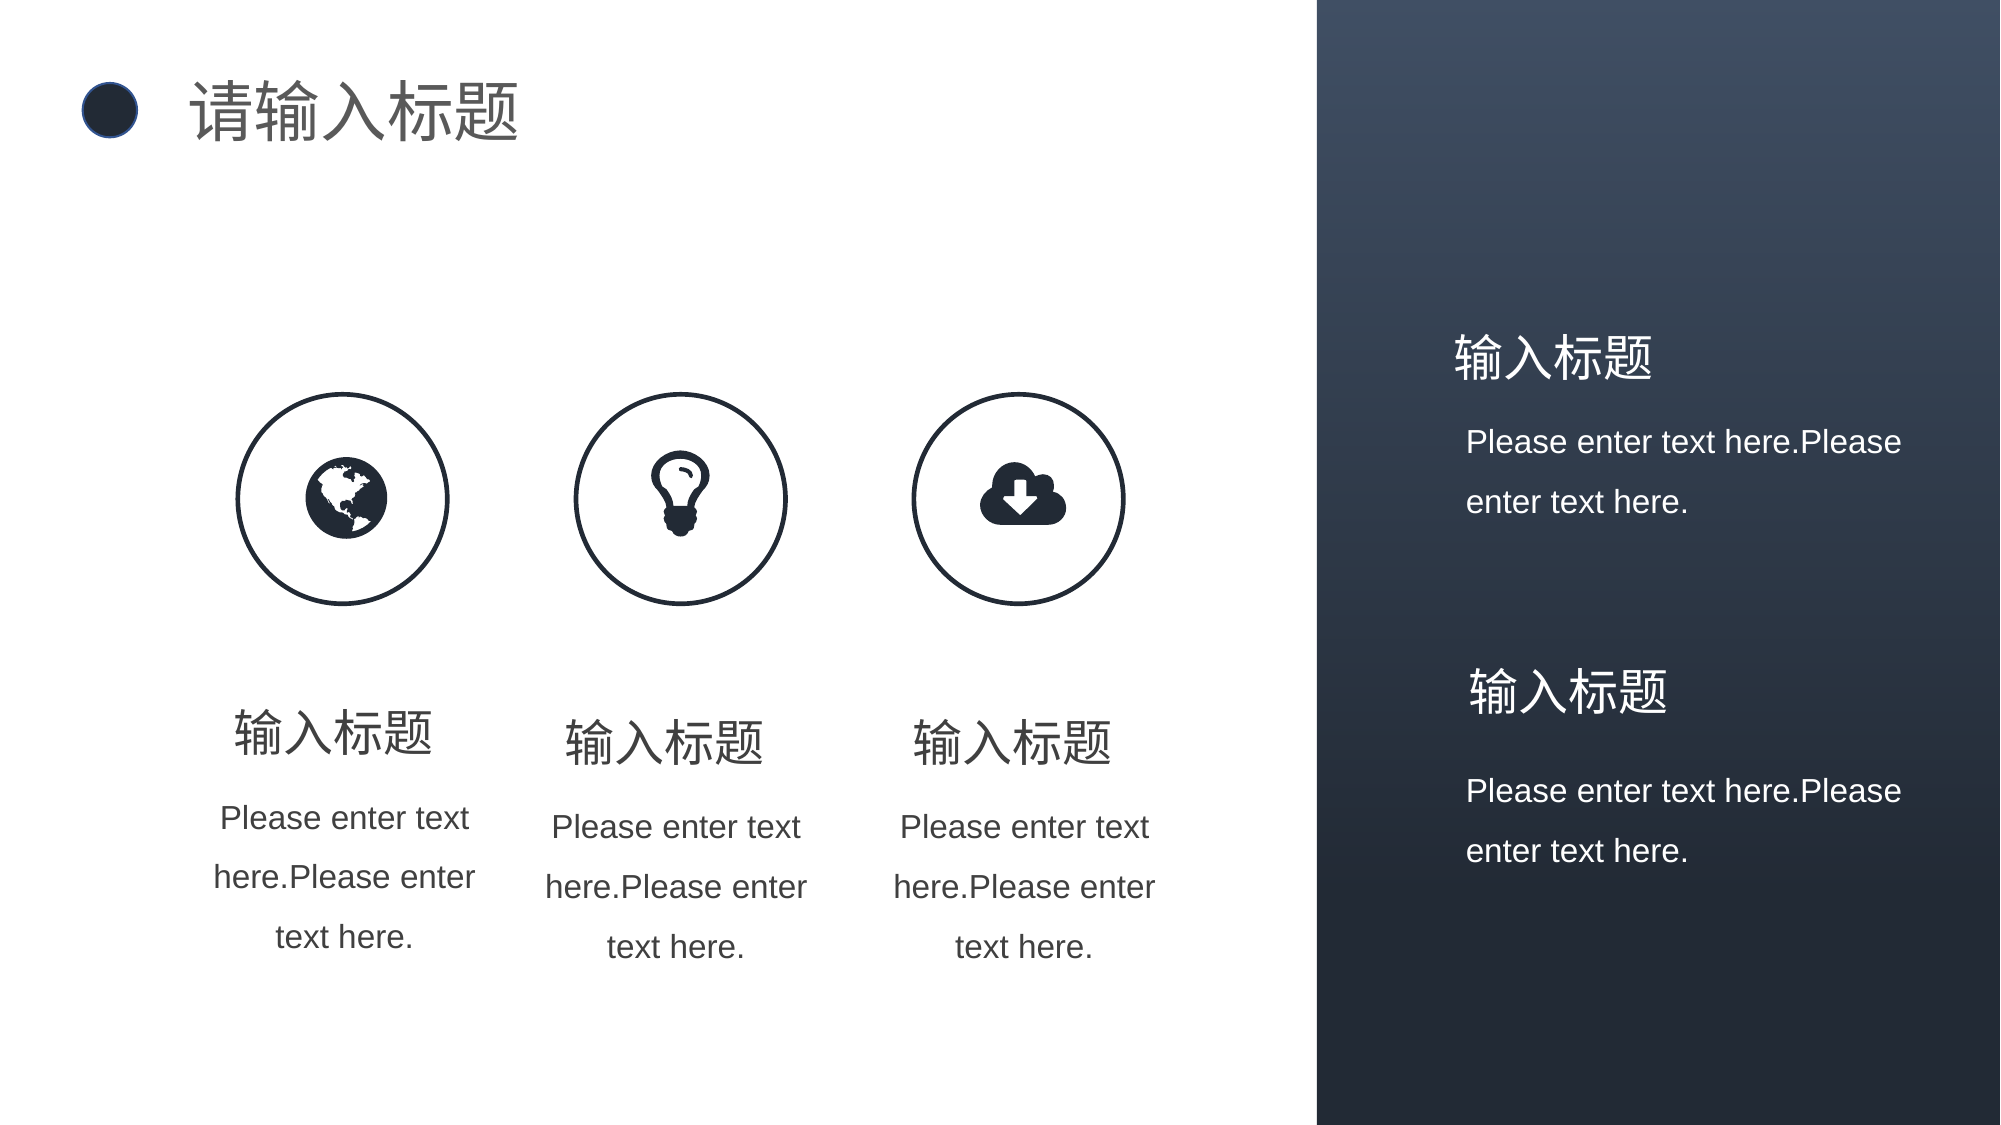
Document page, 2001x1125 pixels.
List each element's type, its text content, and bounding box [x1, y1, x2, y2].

text_box [1316, 0, 2000, 1125]
text_box [305, 457, 388, 539]
text_box Please enter text here.Please enter text here. [1451, 392, 1934, 528]
text_box 输入标题 [868, 703, 1158, 779]
text_box [236, 393, 449, 605]
text_box [651, 450, 710, 537]
text_box [81, 81, 139, 139]
text_box 输入标题 [188, 694, 478, 770]
text_box Please enter text here.Please enter text here. [862, 777, 1188, 972]
text_box 输入标题 [1439, 318, 1776, 394]
text_box [574, 393, 787, 605]
text_box 输入标题 [519, 703, 810, 779]
text_box Please enter text here.Please enter text here. [1451, 741, 1934, 877]
text_box 输入标题 [1453, 652, 1791, 728]
text_box [912, 393, 1125, 605]
text_box Please enter text here.Please enter text here. [182, 768, 508, 963]
text_box Please enter text here.Please enter text here. [513, 777, 839, 972]
text_box 请输入标题 [172, 62, 536, 157]
text_box [980, 462, 1067, 525]
